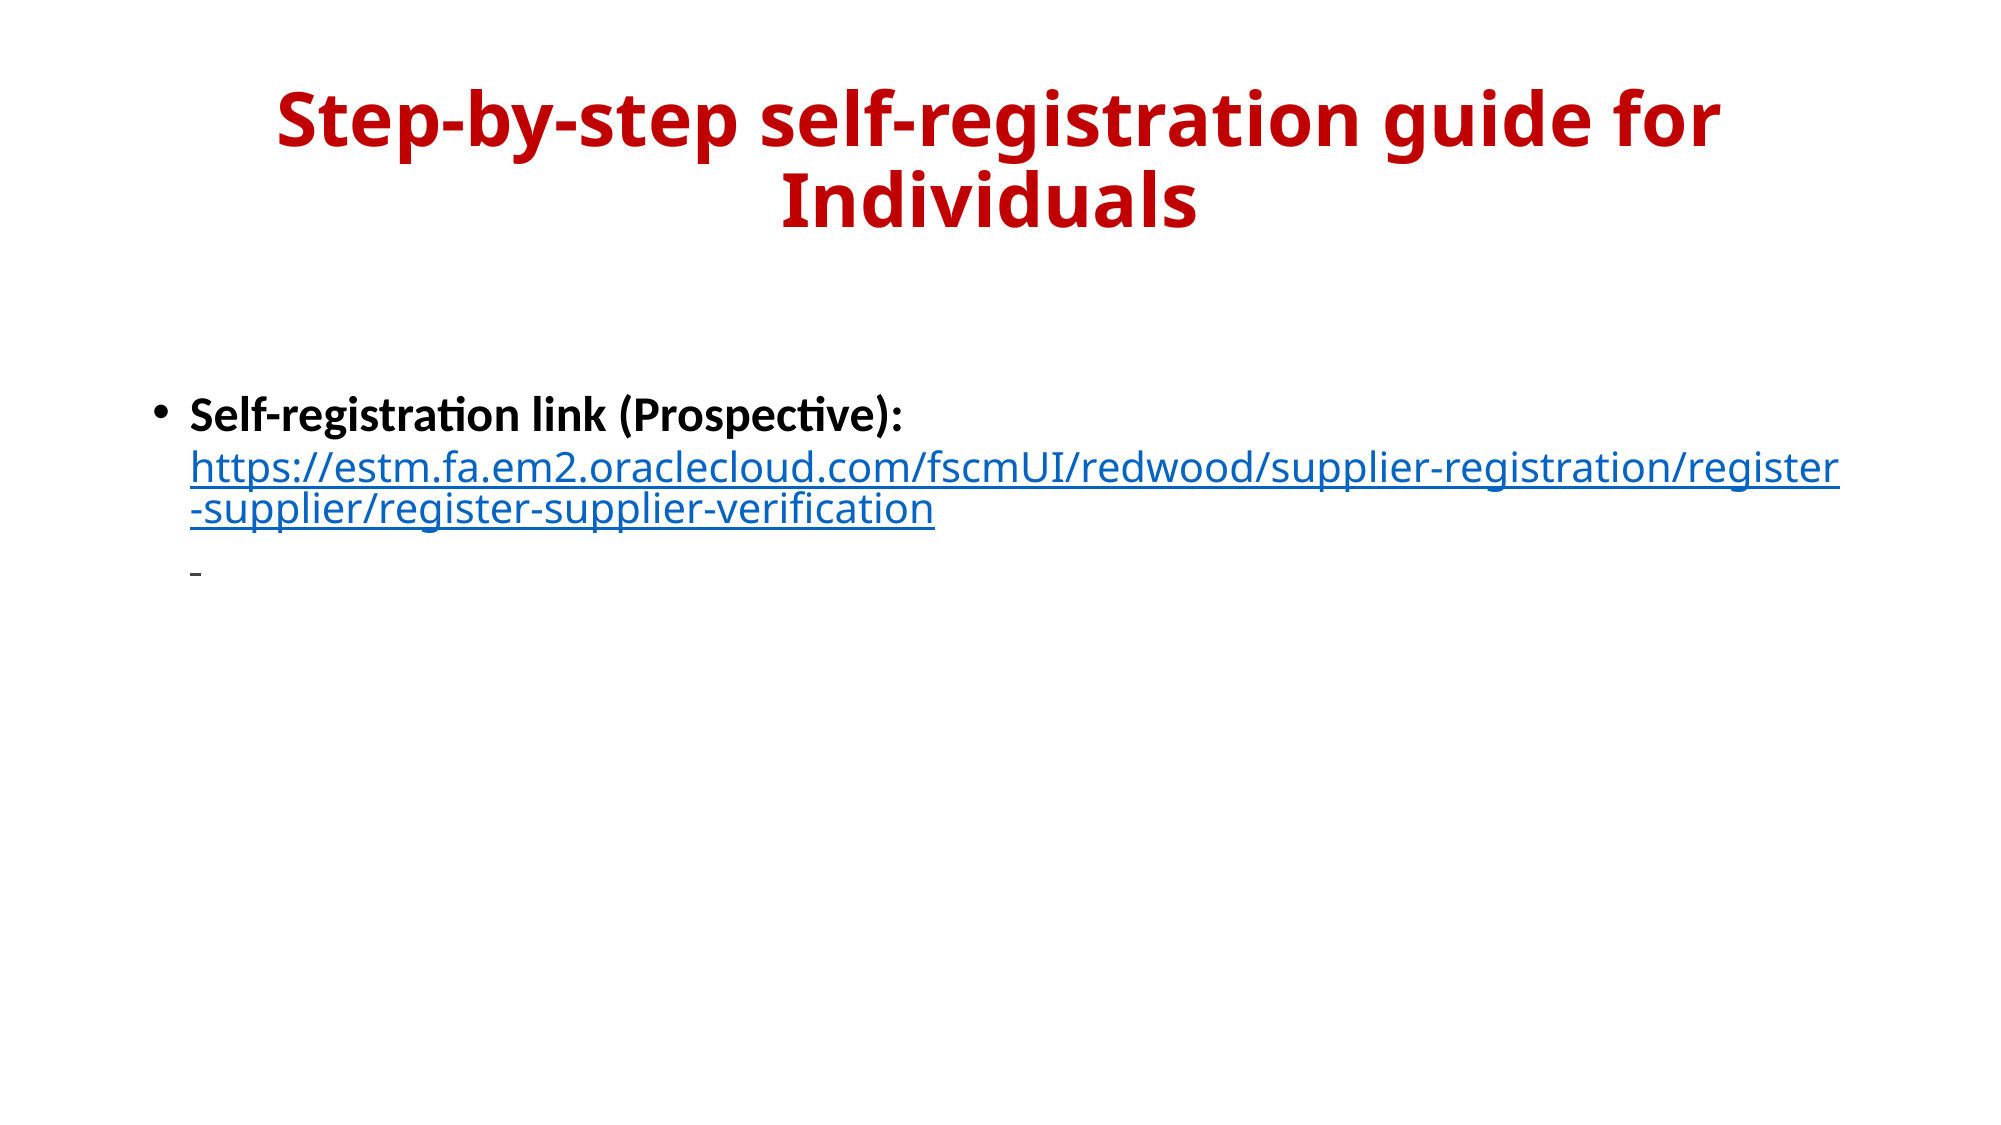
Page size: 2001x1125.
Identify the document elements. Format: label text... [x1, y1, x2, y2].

list Self-registration link (Prospective): https://estm.fa.em2.oraclecloud.com/fscmUI/redwood/supplier-registration/register-supplier/register-supplier-verification [137, 299, 1863, 769]
title Step-by-step self-registration guide for Individuals [137, 54, 1863, 272]
